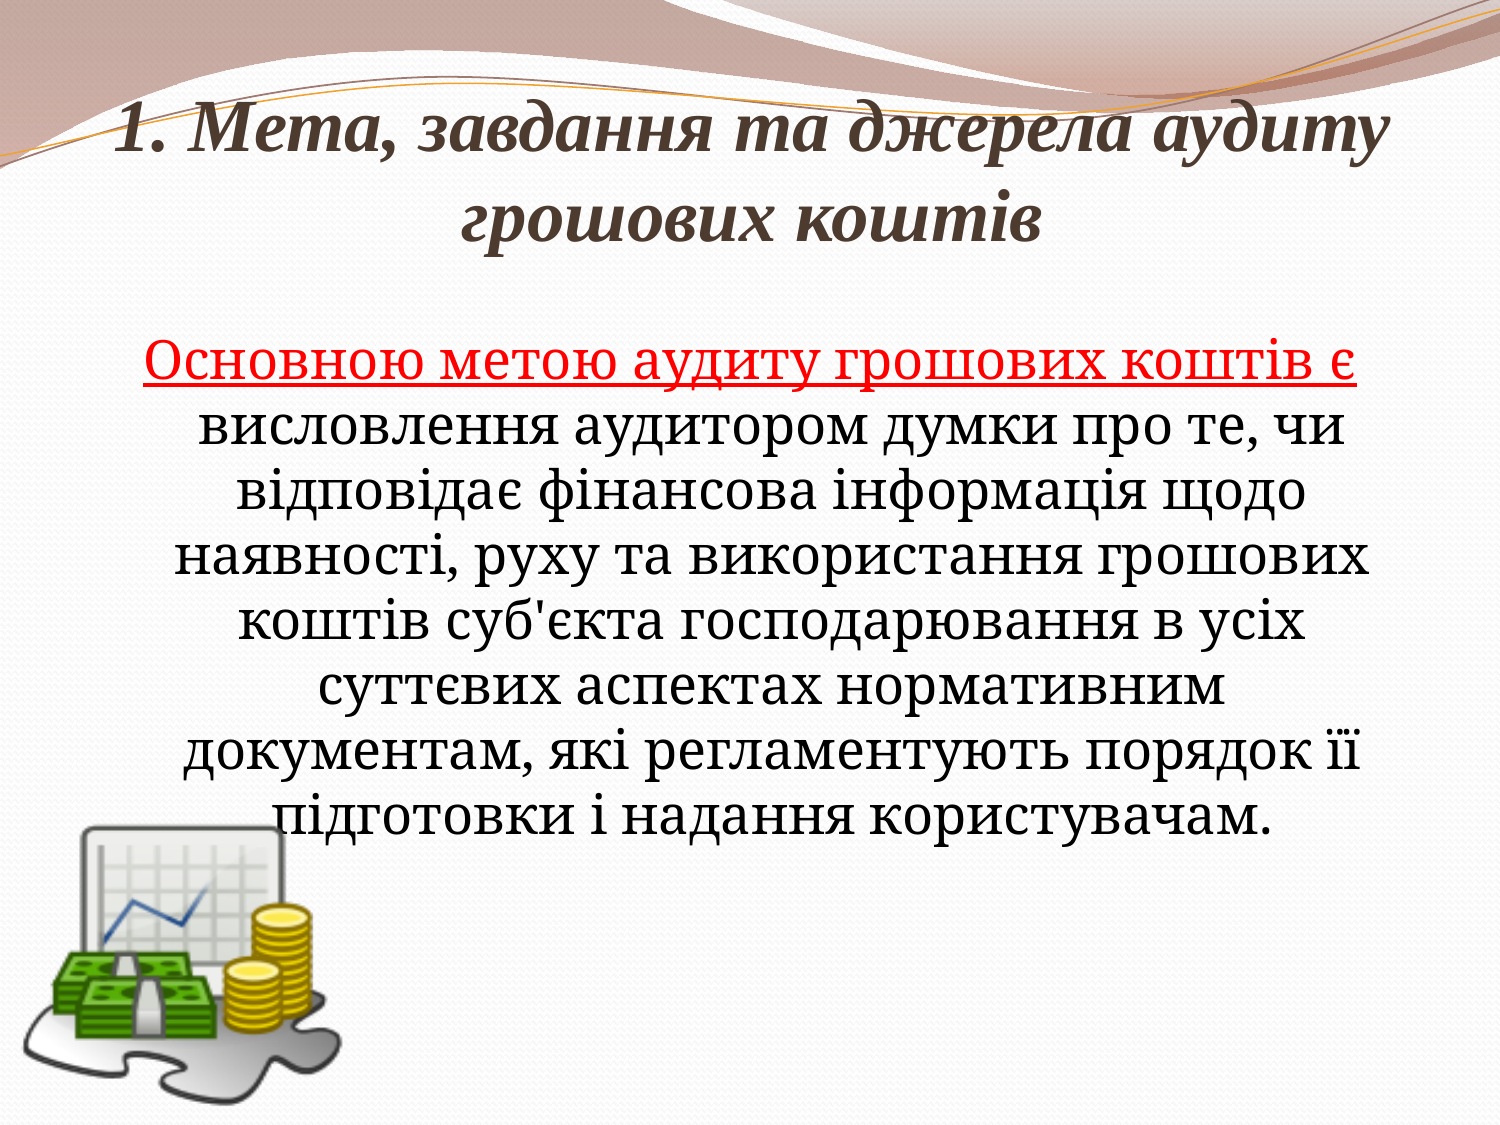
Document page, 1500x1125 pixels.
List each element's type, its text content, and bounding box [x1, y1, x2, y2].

table_cell [367, 813, 372, 882]
picture [0, 810, 367, 1125]
list Основною метою аудиту грошових коштів є висловлення аудитором думки про те, чи відповідає фінансова інформація щодо наявності, руху та використання грошових коштів суб'єкта господарювання в усіх суттєвих аспектах нормативним документам, які регламентують порядок її підготовки і надання користувачам. [75, 317, 1425, 882]
title 1. Мета, завдання та джерела аудиту грошових коштів [41, 149, 1465, 337]
